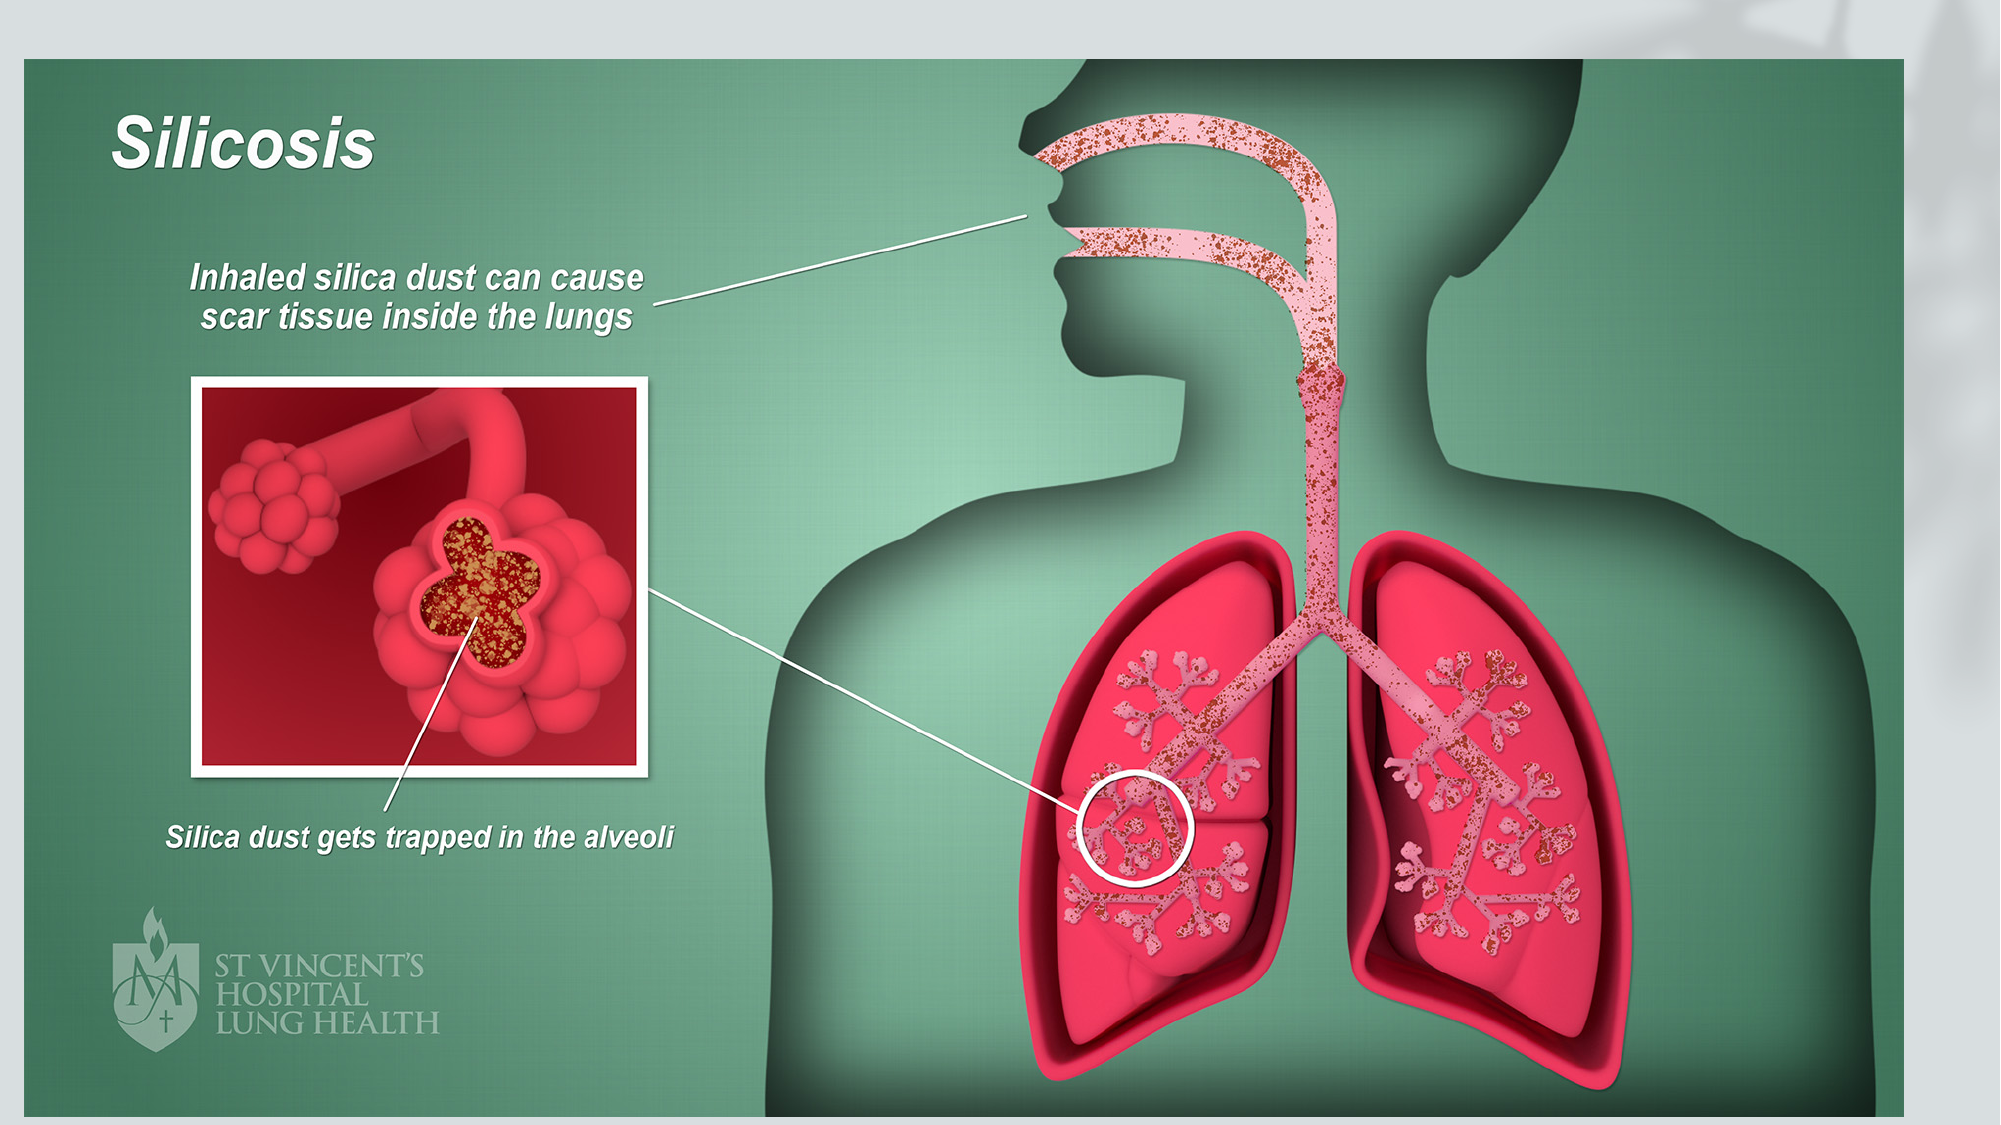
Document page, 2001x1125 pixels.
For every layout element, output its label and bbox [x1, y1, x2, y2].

list [24, 59, 1904, 1117]
